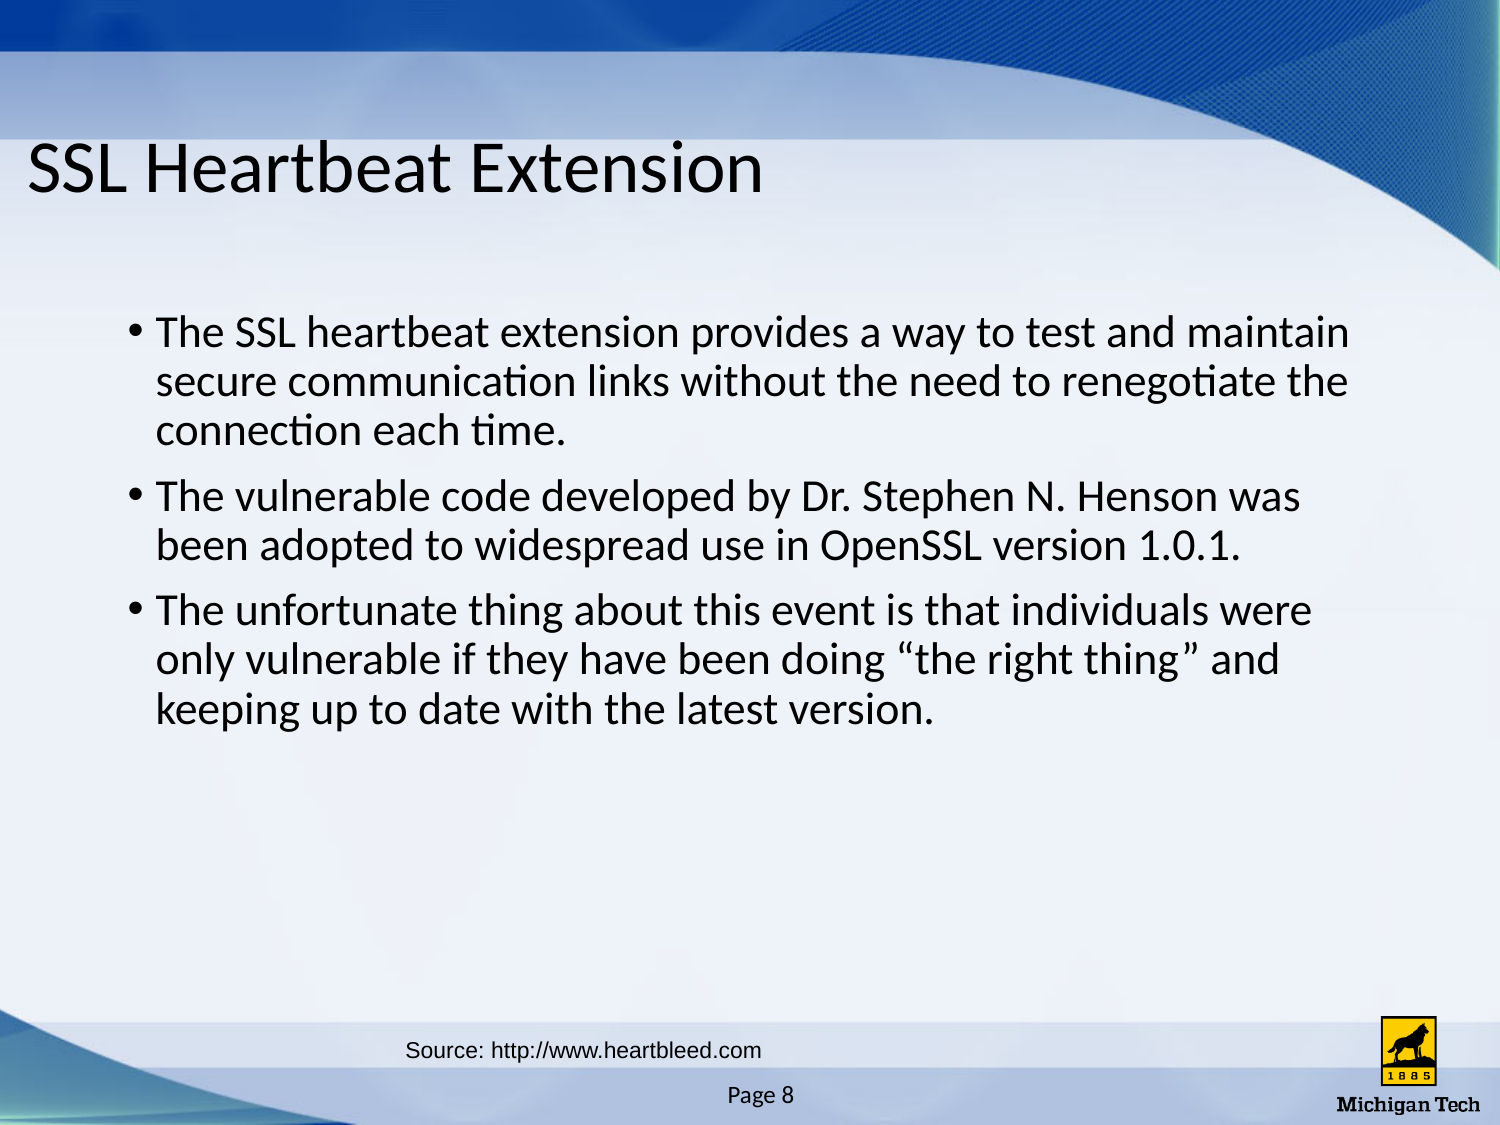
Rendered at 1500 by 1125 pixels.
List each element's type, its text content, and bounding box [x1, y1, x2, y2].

text_box Source: http://www.heartbleed.com [315, 1028, 1263, 1072]
title SSL Heartbeat Extension [12, 75, 1263, 263]
picture [0, 0, 1500, 1125]
list The SSL heartbeat extension provides a way to test and maintain secure communication links without the need to renegotiate the connection each time. The vulnerable code developed by Dr. Stephen N. Henson was been adopted to widespread use in OpenSSL version 1.0.1. The unfortunate thing about this event is that individuals were only vulnerable if they have been doing “the right thing” and keeping up to date with the latest version. [112, 299, 1388, 975]
